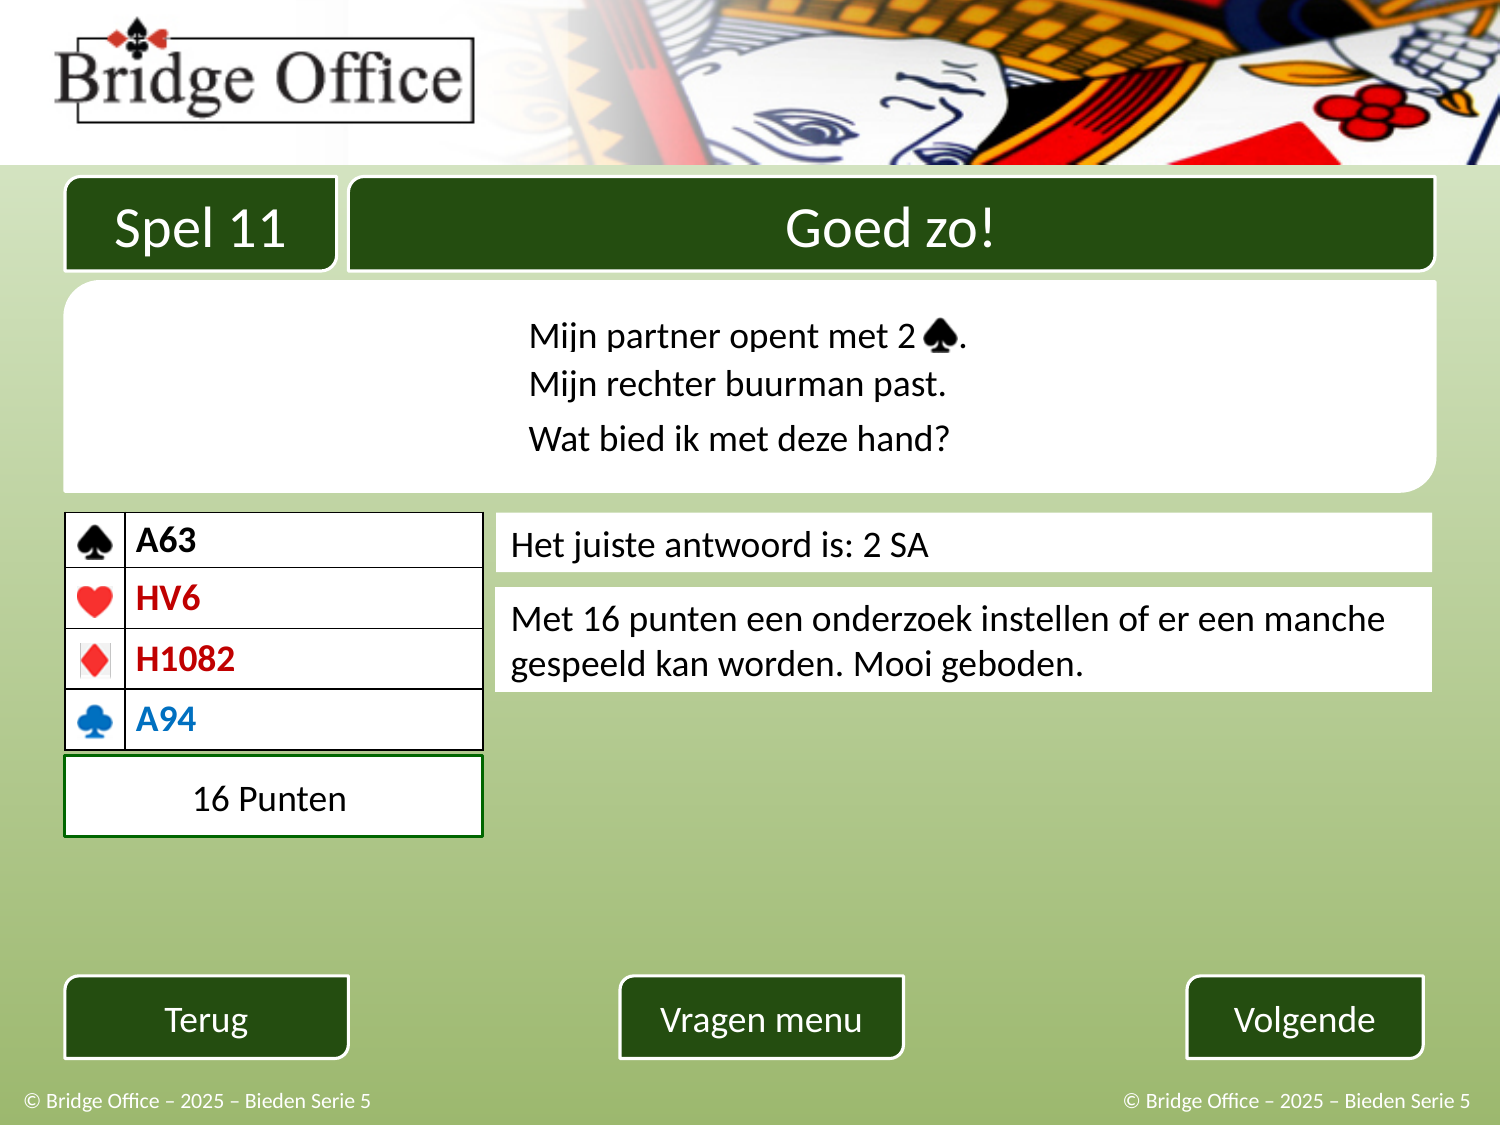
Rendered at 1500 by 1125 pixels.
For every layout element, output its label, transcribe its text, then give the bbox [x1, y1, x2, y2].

picture [77, 585, 114, 618]
text_box Wat bied ik met deze hand? [513, 406, 987, 467]
table_cell H1082 [126, 629, 482, 688]
table_cell [66, 568, 124, 628]
table_header A63 [126, 513, 482, 567]
text_box Terug [63, 974, 350, 1061]
table_cell [66, 690, 124, 749]
picture [922, 317, 959, 353]
text_box Met 16 punten een onderzoek instellen of er een manche gespeeld kan worden. Mooi geboden. [495, 587, 1432, 692]
text_box Goed zo! [346, 179, 1437, 273]
text_box © Bridge Office – 2025 – Bieden Serie 5 [8, 1079, 393, 1121]
text_box Spel 11 [63, 179, 339, 273]
table_cell HV6 [126, 568, 482, 628]
text_box Vragen menu [618, 974, 906, 1061]
text_box © Bridge Office – 2025 – Bieden Serie 5 [1107, 1079, 1500, 1121]
picture [77, 524, 114, 561]
text_box 16 Punten [63, 754, 484, 838]
text_box Volgende [1185, 974, 1425, 1061]
text_box [63, 280, 1437, 493]
table_cell A94 [126, 690, 482, 749]
text_box Mijn rechter buurman past. [513, 352, 987, 406]
text_box Mijn partner opent met 2 . [513, 303, 1022, 364]
picture [0, 0, 1500, 166]
table_header [66, 513, 124, 567]
text_box Het juiste antwoord is: 2 SA [496, 512, 1433, 573]
picture [77, 643, 114, 679]
table_cell [66, 629, 124, 688]
picture [77, 703, 114, 740]
